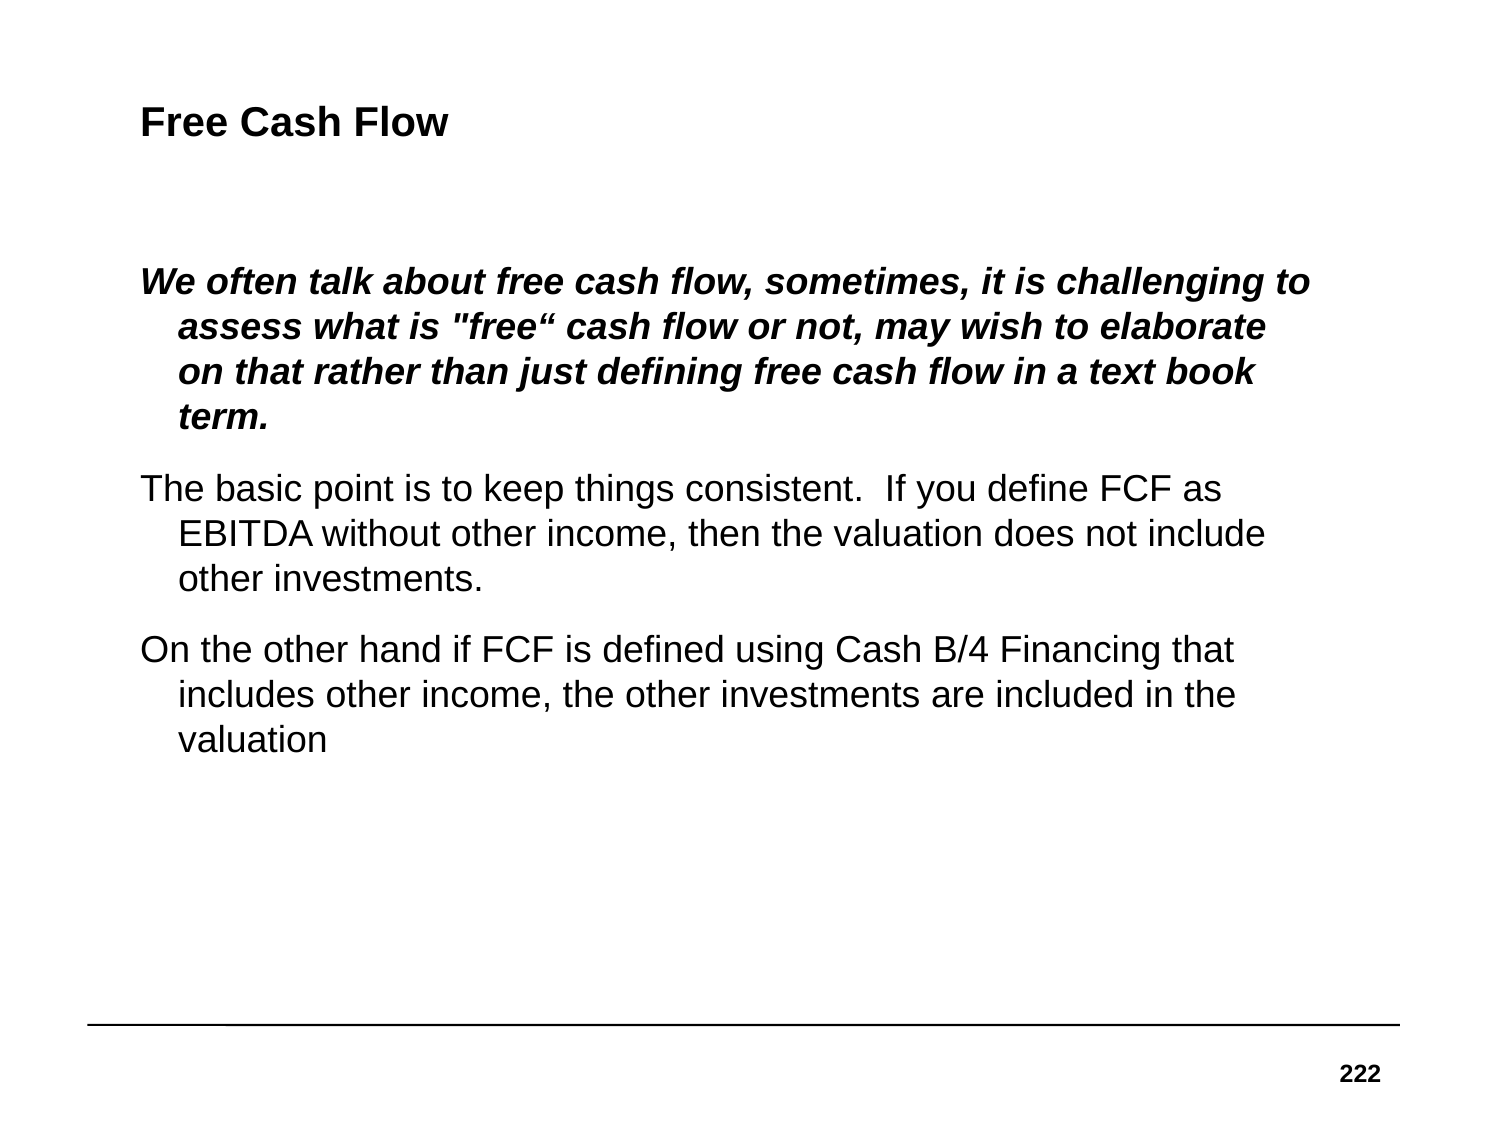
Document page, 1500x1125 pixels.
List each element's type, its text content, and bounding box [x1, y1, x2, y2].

title Free Cash Flow [125, 87, 1375, 225]
list We often talk about free cash flow, sometimes, it is challenging to assess what is "free“ cash flow or not, may wish to elaborate on that rather than just defining free cash flow in a text book term. The basic point is to keep things consistent. If you define FCF as EBITDA without other income, then the valuation does not include other investments. On the other hand if FCF is defined using Cash B/4 Financing that includes other income, the other investments are included in the valuation [125, 249, 1338, 1000]
